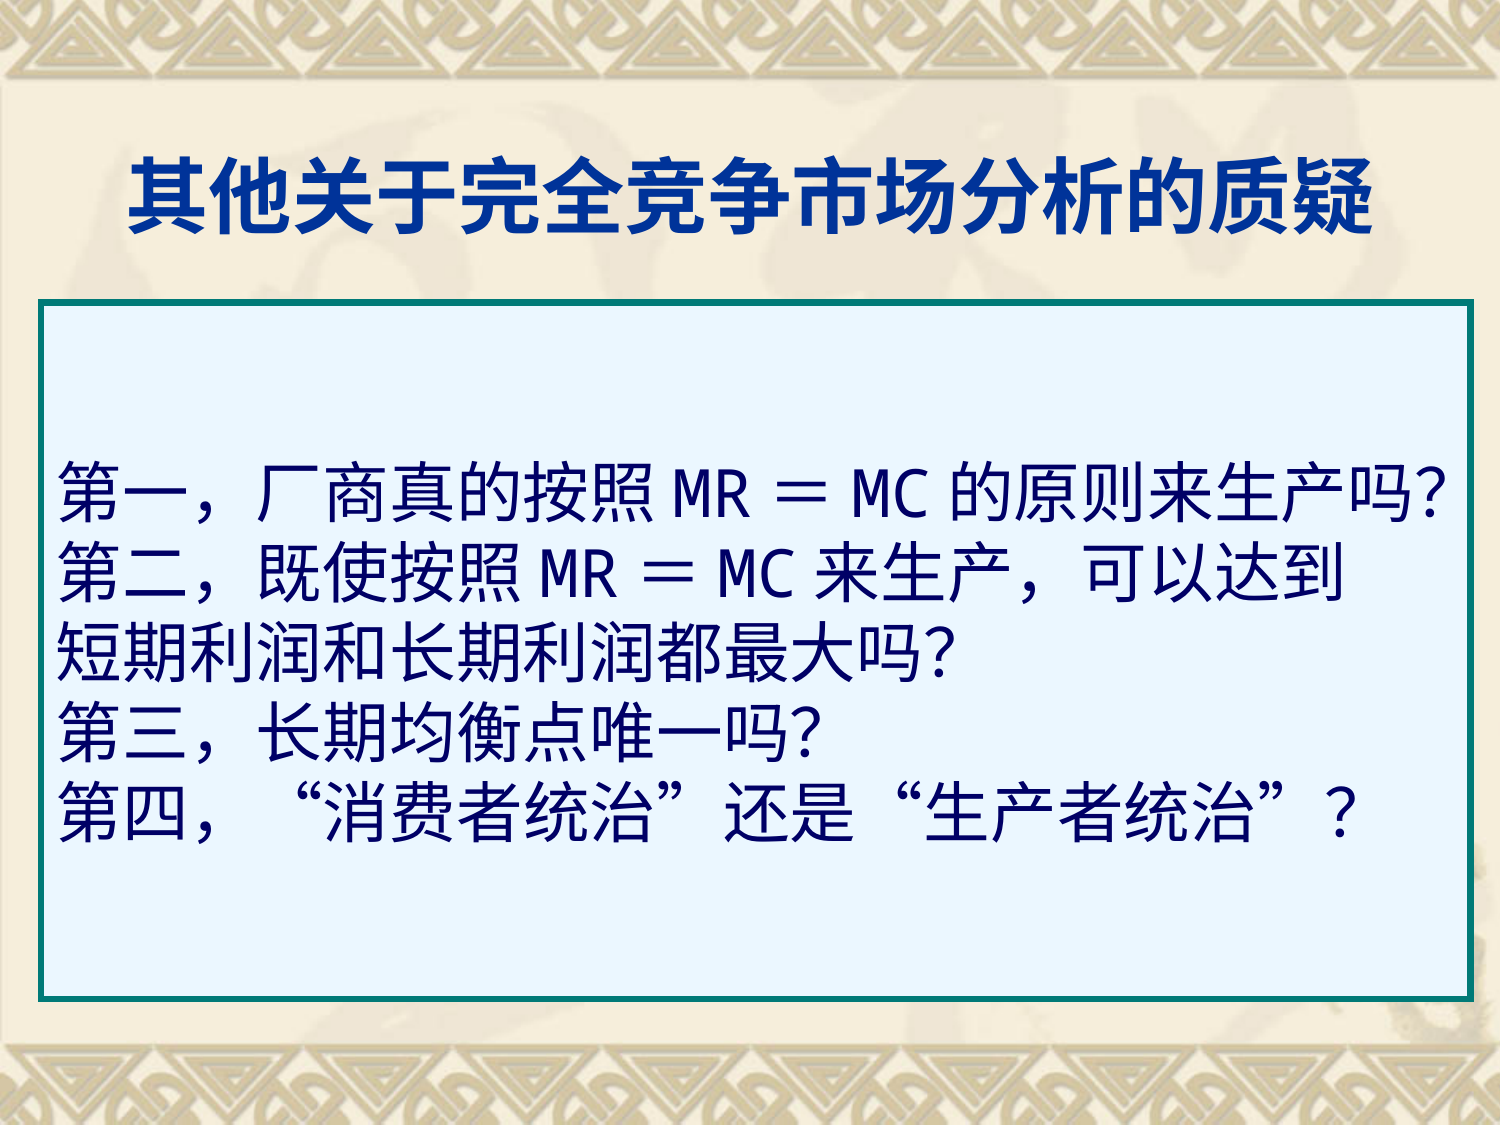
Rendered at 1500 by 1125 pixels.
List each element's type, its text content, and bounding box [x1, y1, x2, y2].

picture [0, 0, 1500, 1125]
title 其他关于完全竞争市场分析的质疑 [49, 99, 1451, 288]
text_box 第一，厂商真的按照MR＝MC的原则来生产吗？ 第二，既使按照MR＝MC来生产，可以达到 短期利润和长期利润都最大吗？ 第三，长期均衡点唯一吗？ 第四，“消费者统治”还是“生产者统治”？ [41, 302, 1471, 1000]
